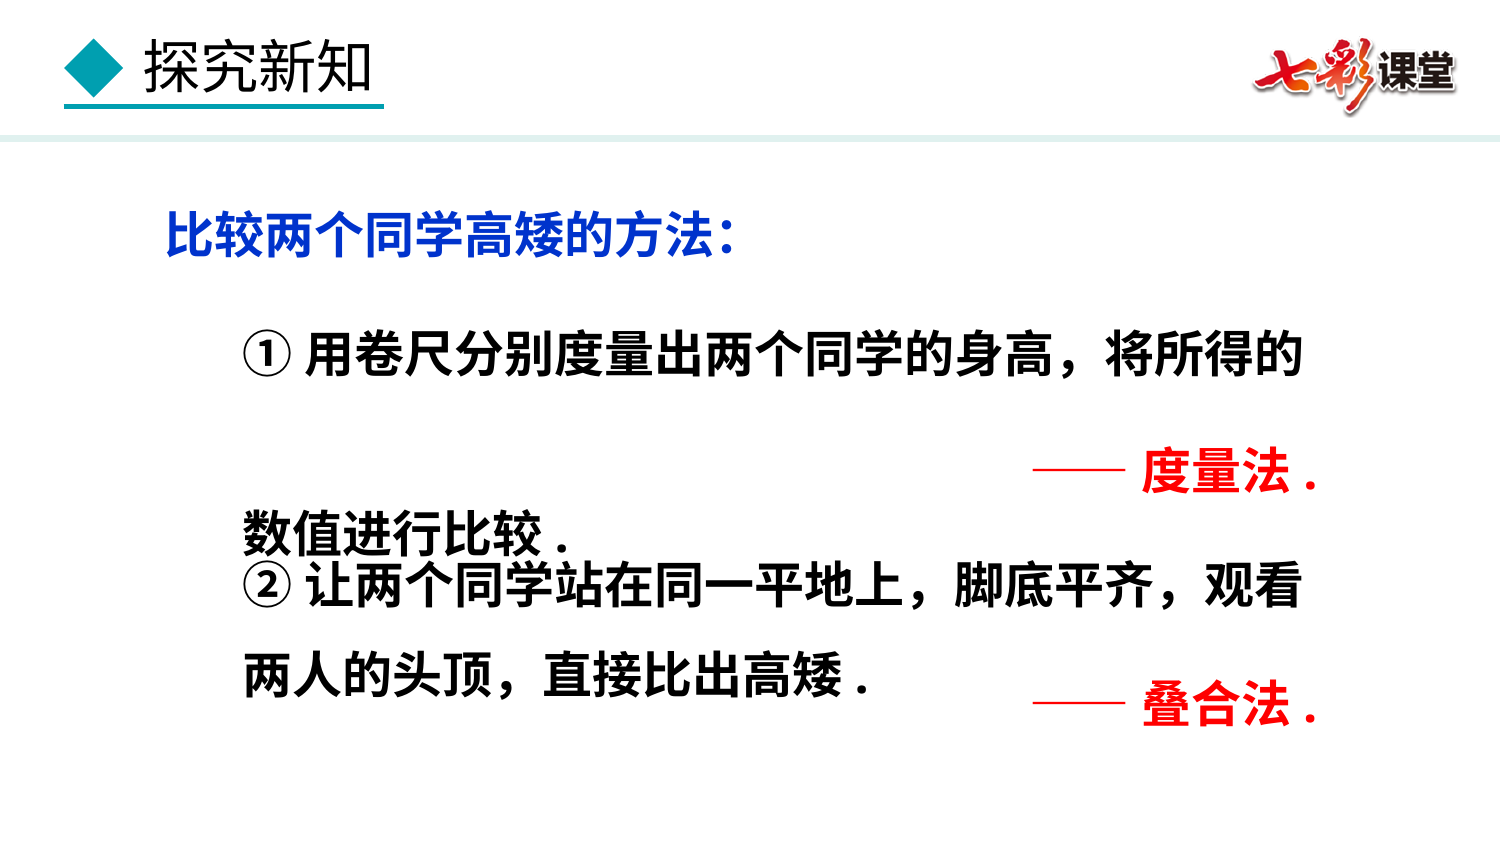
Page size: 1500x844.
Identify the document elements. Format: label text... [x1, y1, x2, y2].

text_box ——度量法. [1014, 402, 1374, 507]
text_box 比较两个同学高矮的方法： [150, 165, 881, 271]
text_box ②让两个同学站在同一平地上，脚底平齐，观看 两人的头顶，直接比出高矮. [227, 570, 1356, 711]
text_box ——叠合法. [1014, 711, 1356, 741]
text_box ①用卷尺分别度量出两个同学的身高，将所得的 数值进行比较. [227, 284, 1427, 570]
picture [1249, 32, 1461, 118]
